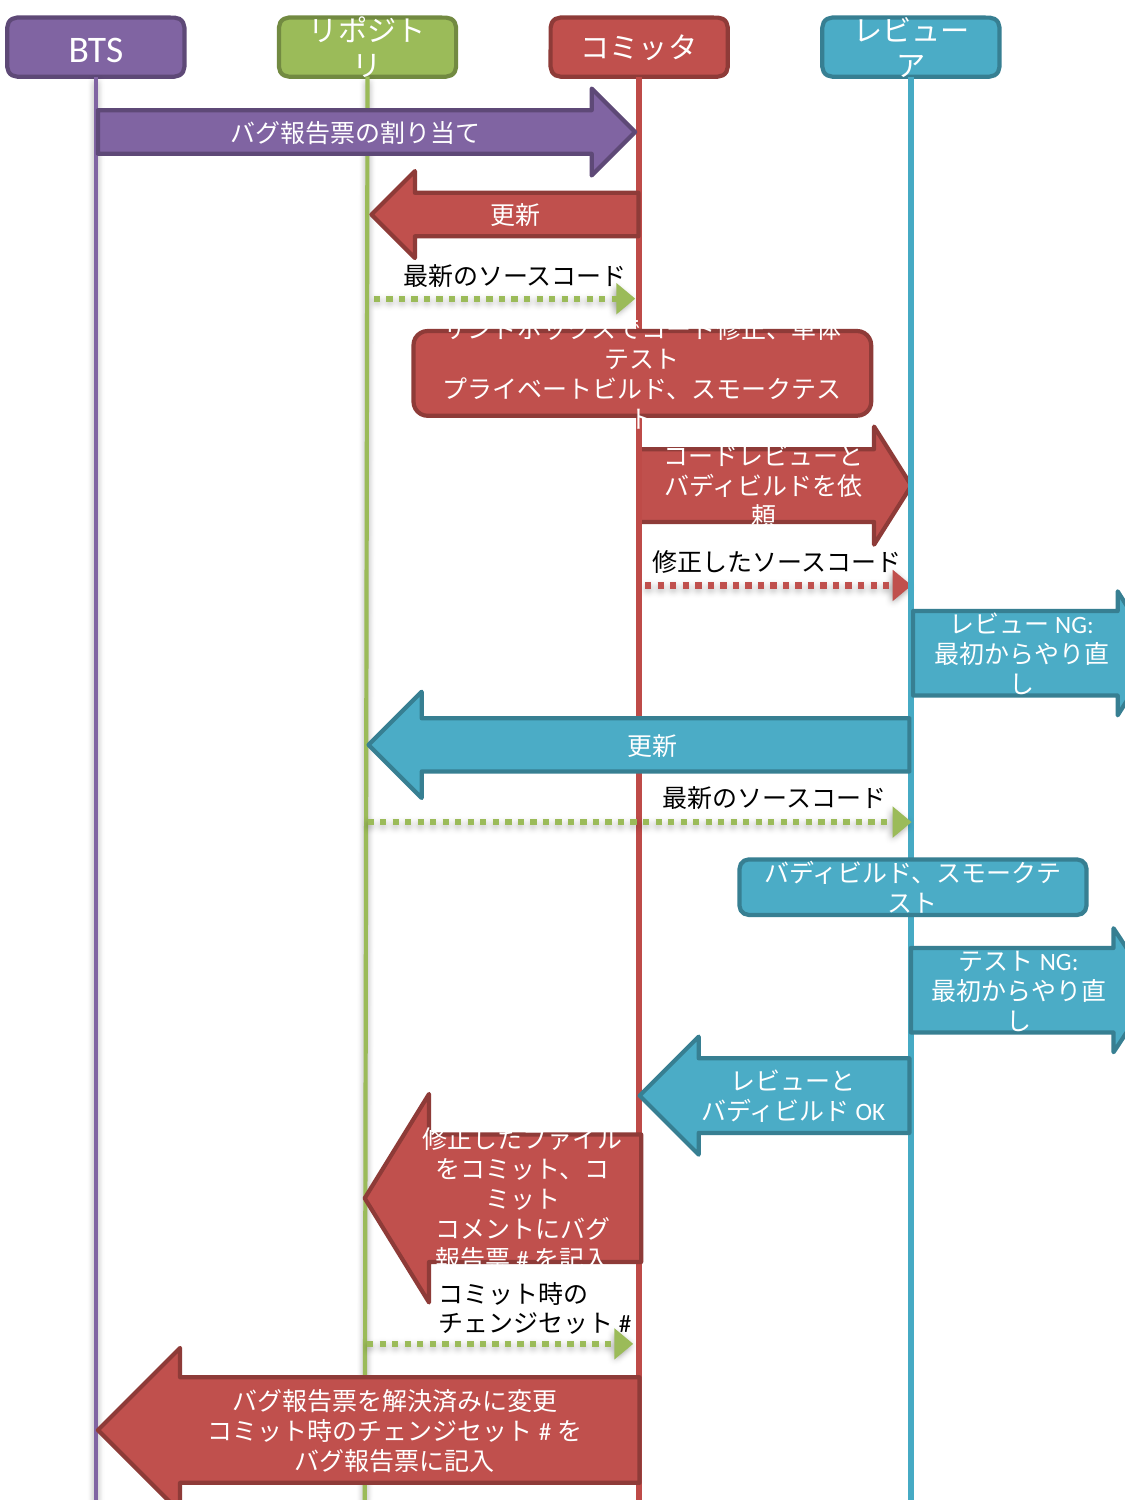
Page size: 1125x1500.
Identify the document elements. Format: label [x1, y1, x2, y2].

text_box [6, 17, 1125, 1500]
